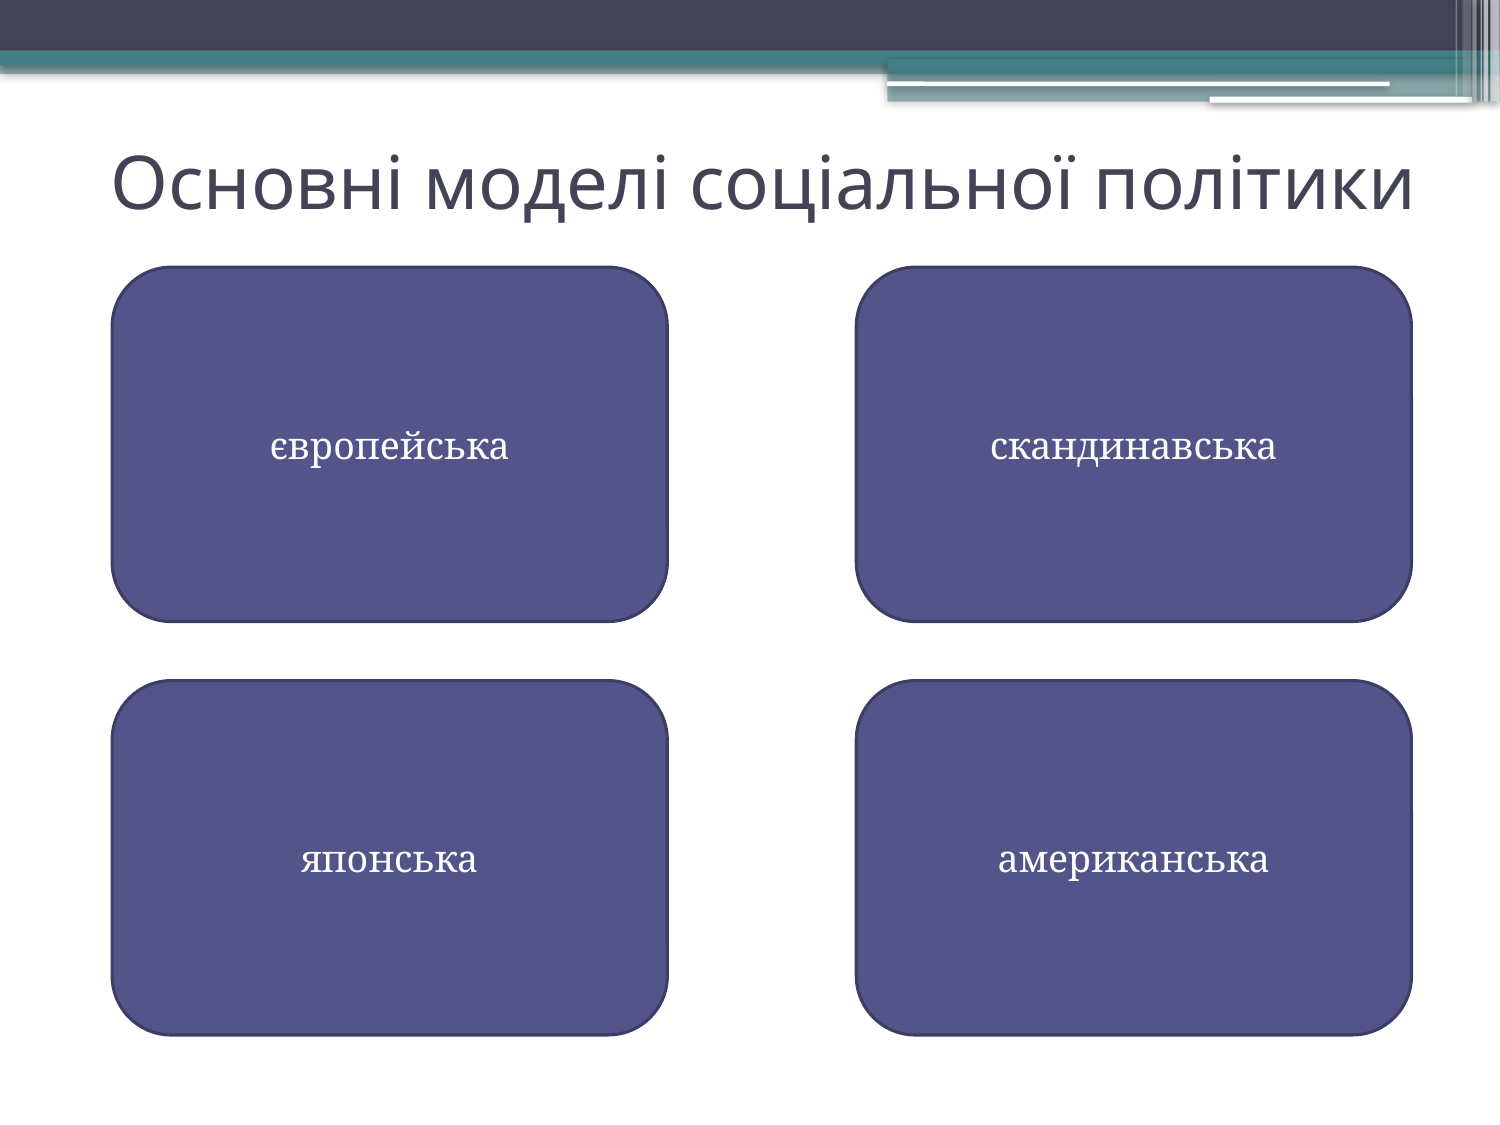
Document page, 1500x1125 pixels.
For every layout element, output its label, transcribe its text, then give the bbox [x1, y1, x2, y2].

title Основні моделі соціальної політики [88, 92, 1439, 268]
text_box японська [110, 679, 669, 1037]
text_box скандинавська [854, 265, 1414, 624]
text_box американська [854, 679, 1414, 1037]
text_box європейська [110, 265, 669, 624]
